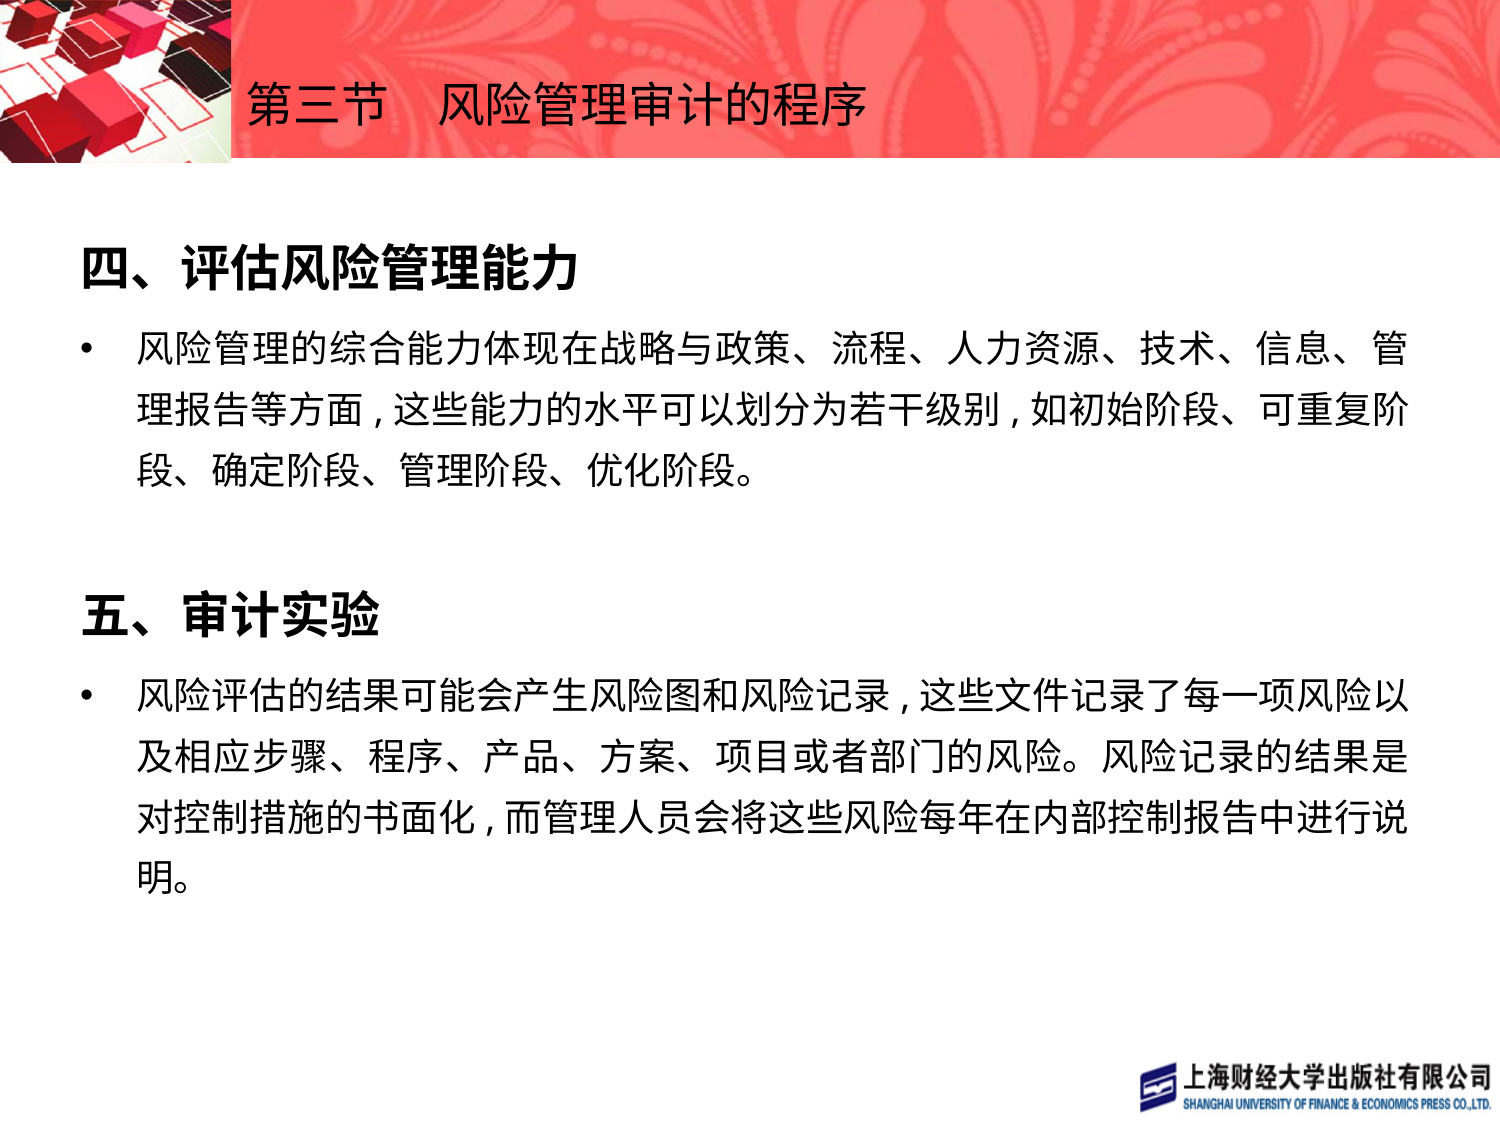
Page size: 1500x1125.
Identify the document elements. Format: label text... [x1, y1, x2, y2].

title 第三节 风险管理审计的程序 [230, 45, 1461, 161]
picture [1139, 1058, 1495, 1118]
list 四、评估风险管理能力 风险管理的综合能力体现在战略与政策、流程、人力资源、技术、信息、管理报告等方面,这些能力的水平可以划分为若干级别,如初始阶段、可重复阶段、确定阶段、管理阶段、优化阶段。 五、审计实验 风险评估的结果可能会产生风险图和风险记录,这些文件记录了每一项风险以及相应步骤、程序、产品、方案、项目或者部门的风险。风险记录的结果是对控制措施的书面化,而管理人员会将这些风险每年在内部控制报告中进行说明。 [64, 208, 1425, 1047]
